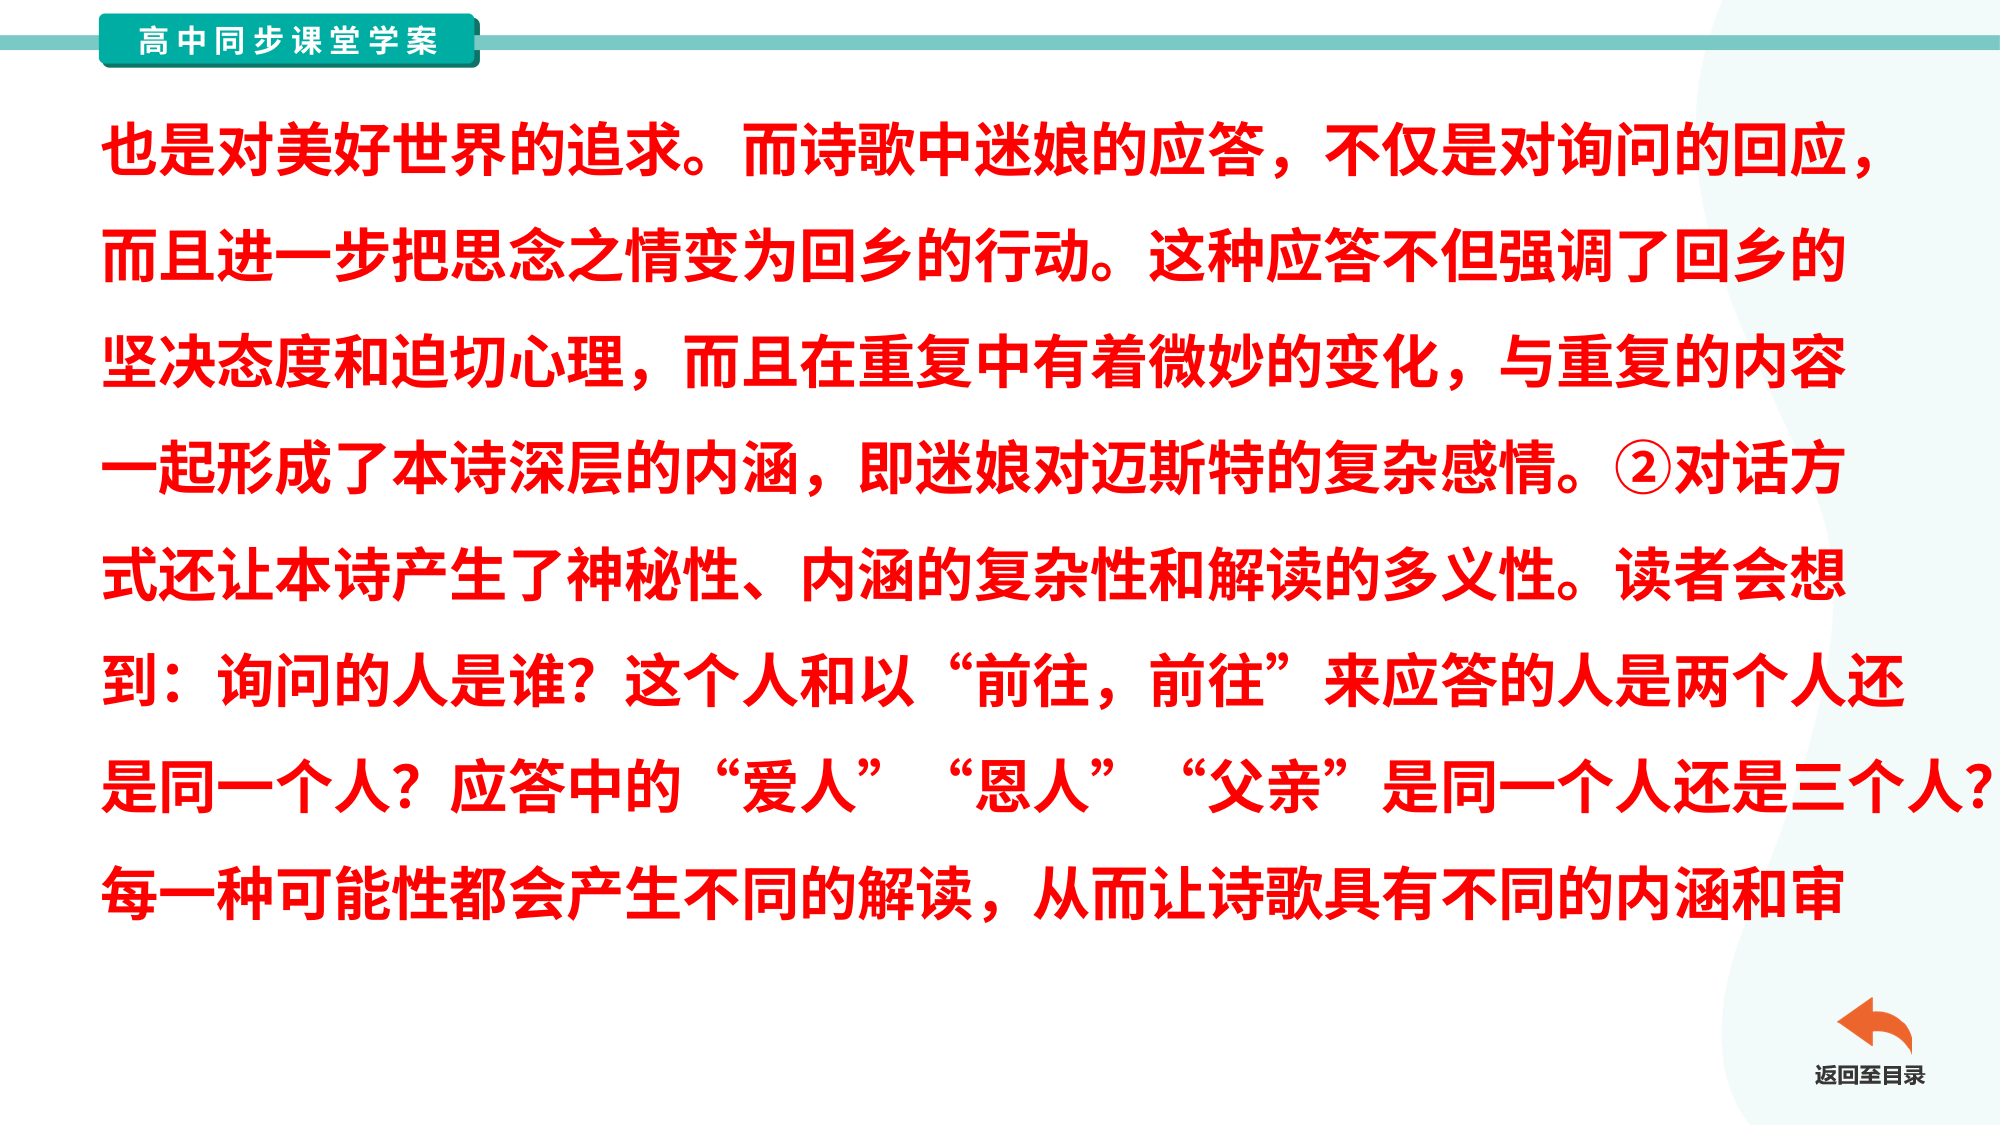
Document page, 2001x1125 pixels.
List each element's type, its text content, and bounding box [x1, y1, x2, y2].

text_box 也是对美好世界的追求。而诗歌中迷娘的应答，不仅是对询问的回应， 而且进一步把思念之情变为回乡的行动。这种应答不但强调了回乡的 坚决态度和迫切心理，而且在重复中有着微妙的变化，与重复的内容 一起形成了本诗深层的内涵，即迷娘对迈斯特的复杂感情。②对话方 式还让本诗产生了神秘性、内涵的复杂性和解读的多义性。读者会想 到：询问的人是谁？这个人和以“前往，前往”来应答的人是两个人还 是同一个人？应答中的“爱人”“恩人”“父亲”是同一个人还是三个人？ 每一种可能性都会产生不同的解读，从而让诗歌具有不同的内涵和审 [100, 76, 1899, 927]
picture [0, 0, 2000, 1125]
